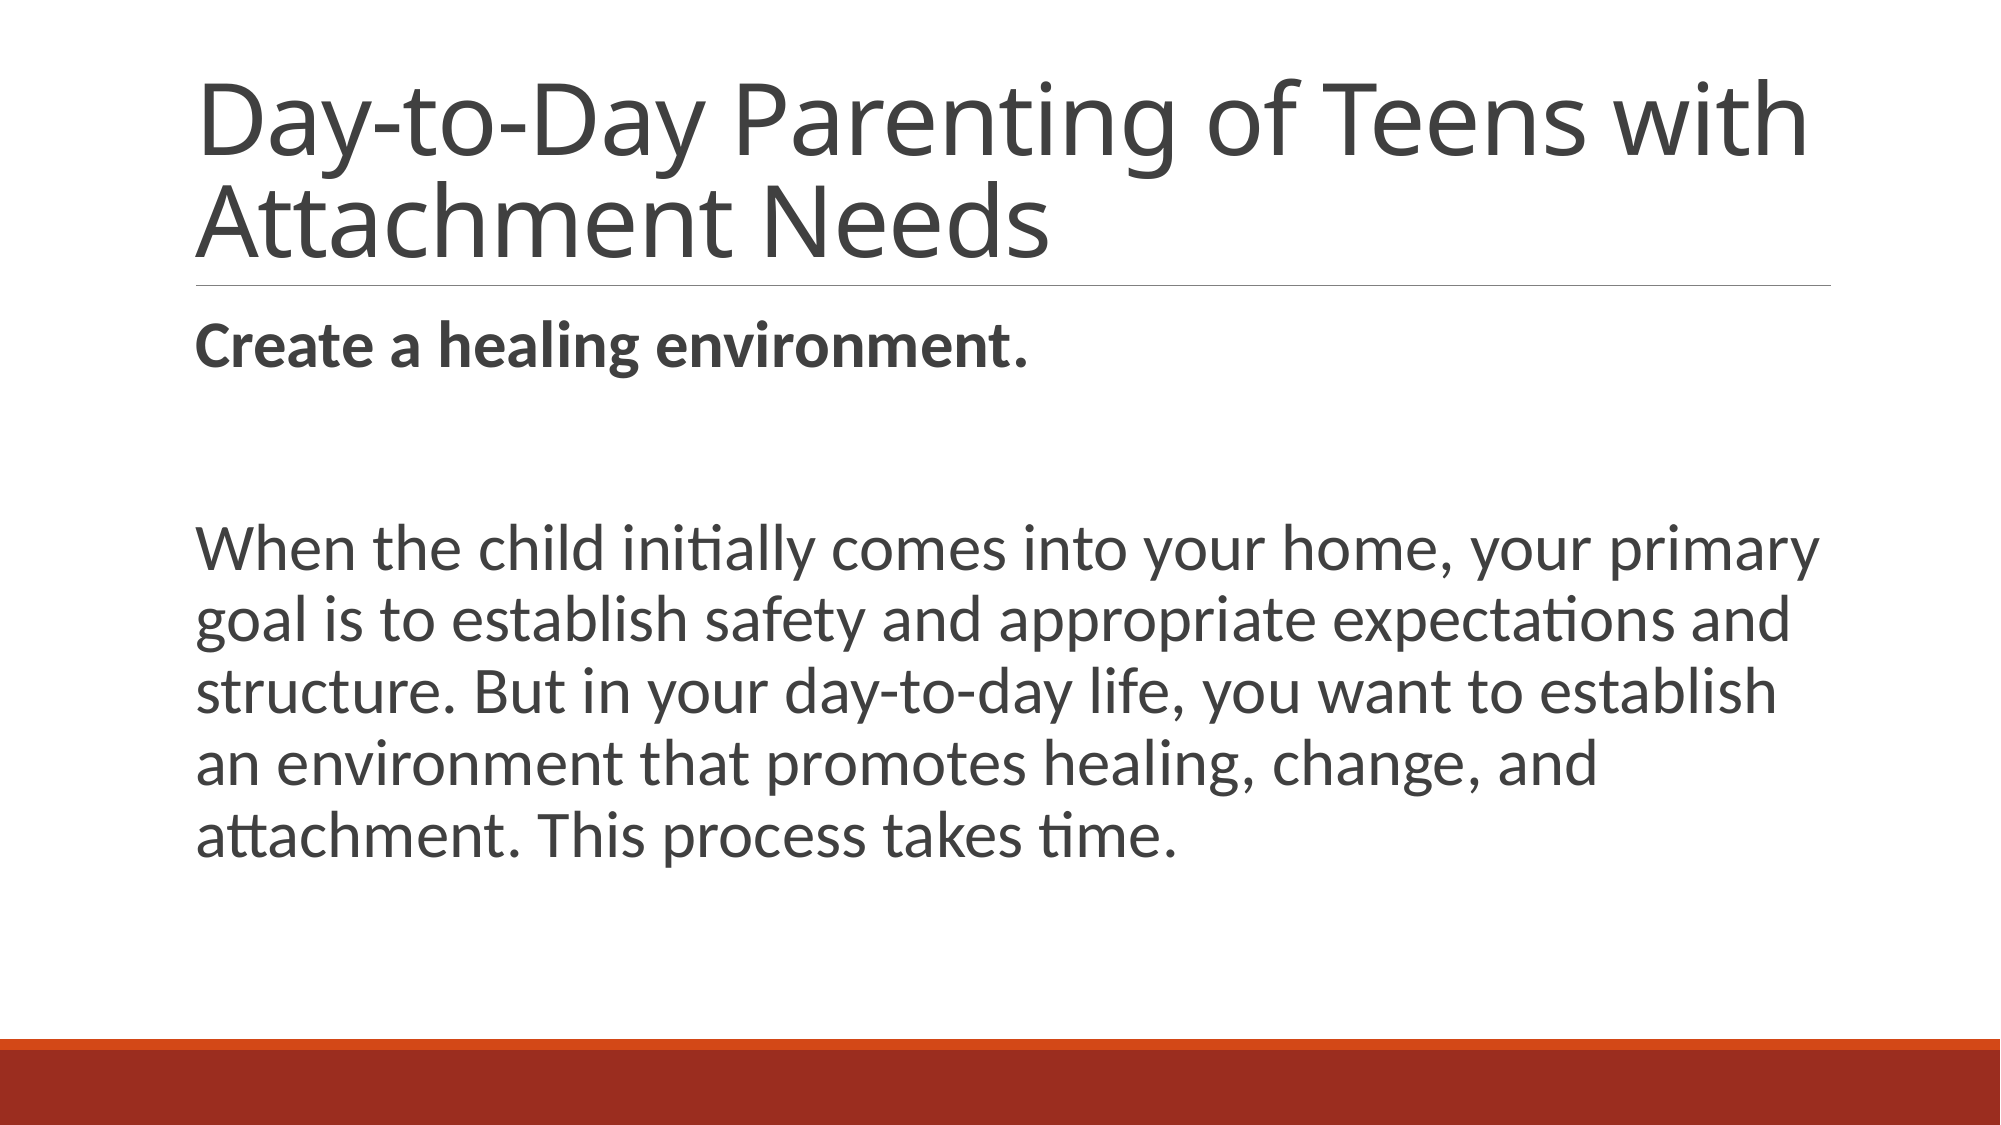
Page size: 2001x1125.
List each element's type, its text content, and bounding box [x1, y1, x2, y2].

list Create a healing environment. When the child initially comes into your home, your primary goal is to establish safety and appropriate expectations and structure. But in your day-to-day life, you want to establish an environment that promotes healing, change, and attachment. This process takes time. [180, 302, 1830, 963]
title Day-to-Day Parenting of Teens with Attachment Needs [180, 47, 1830, 285]
